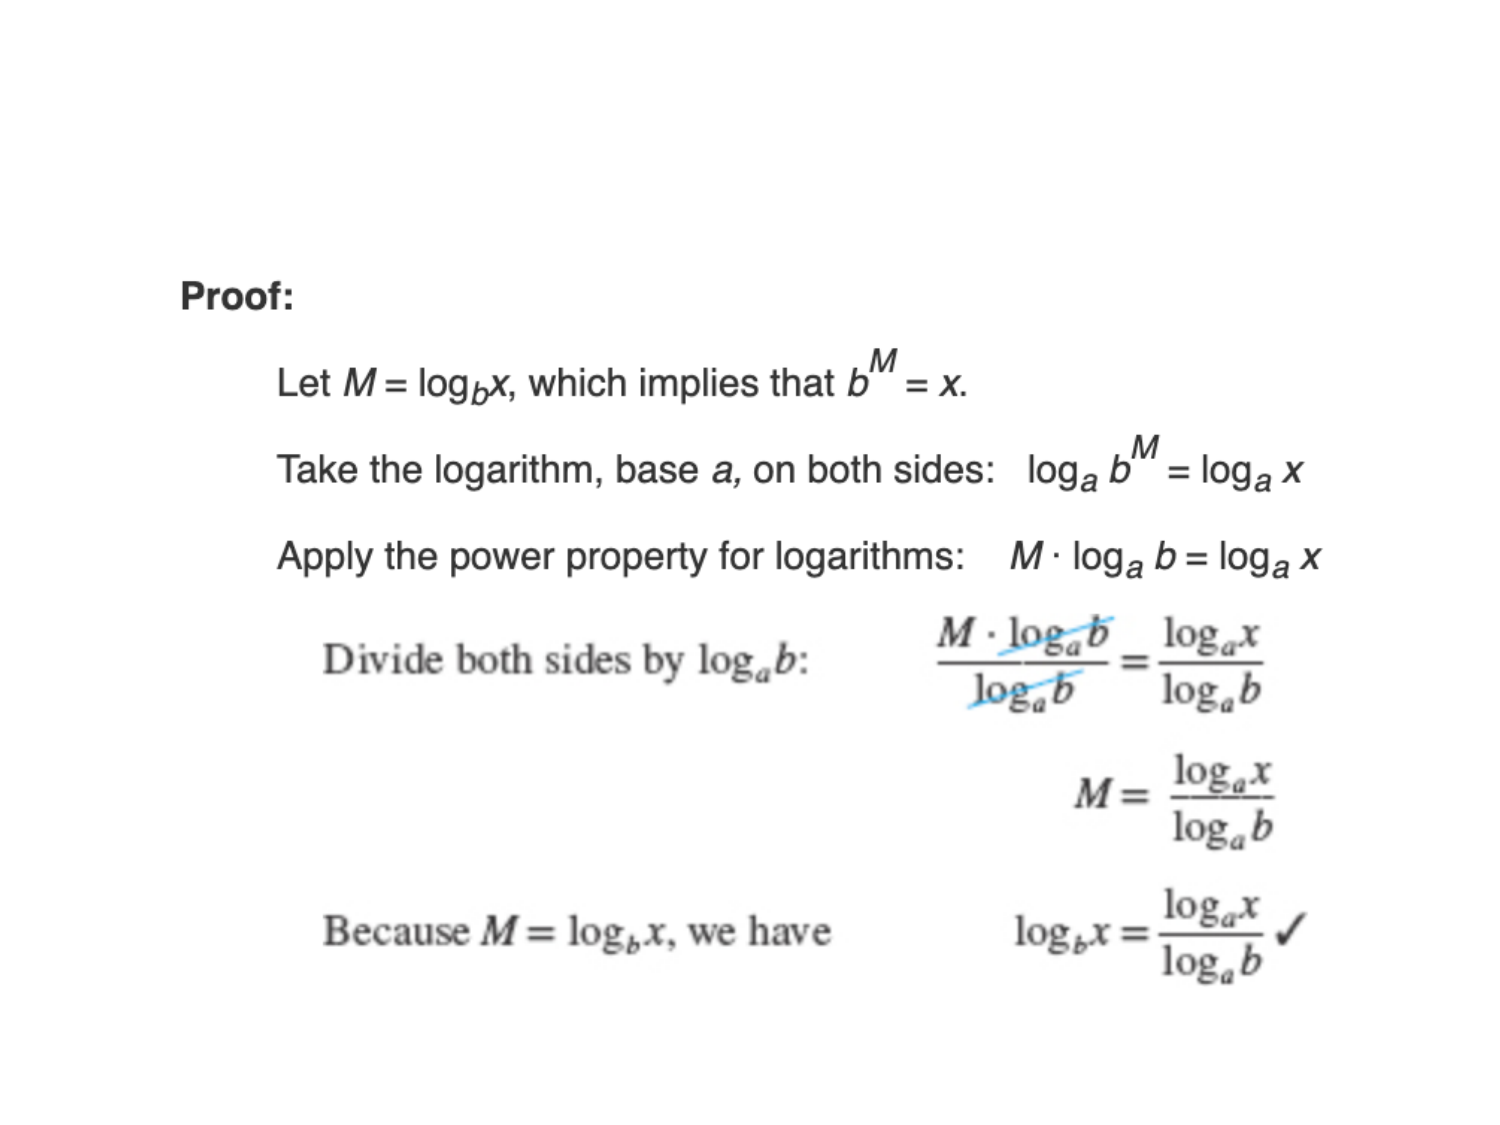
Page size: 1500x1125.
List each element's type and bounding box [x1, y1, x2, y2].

list [74, 262, 1426, 1006]
